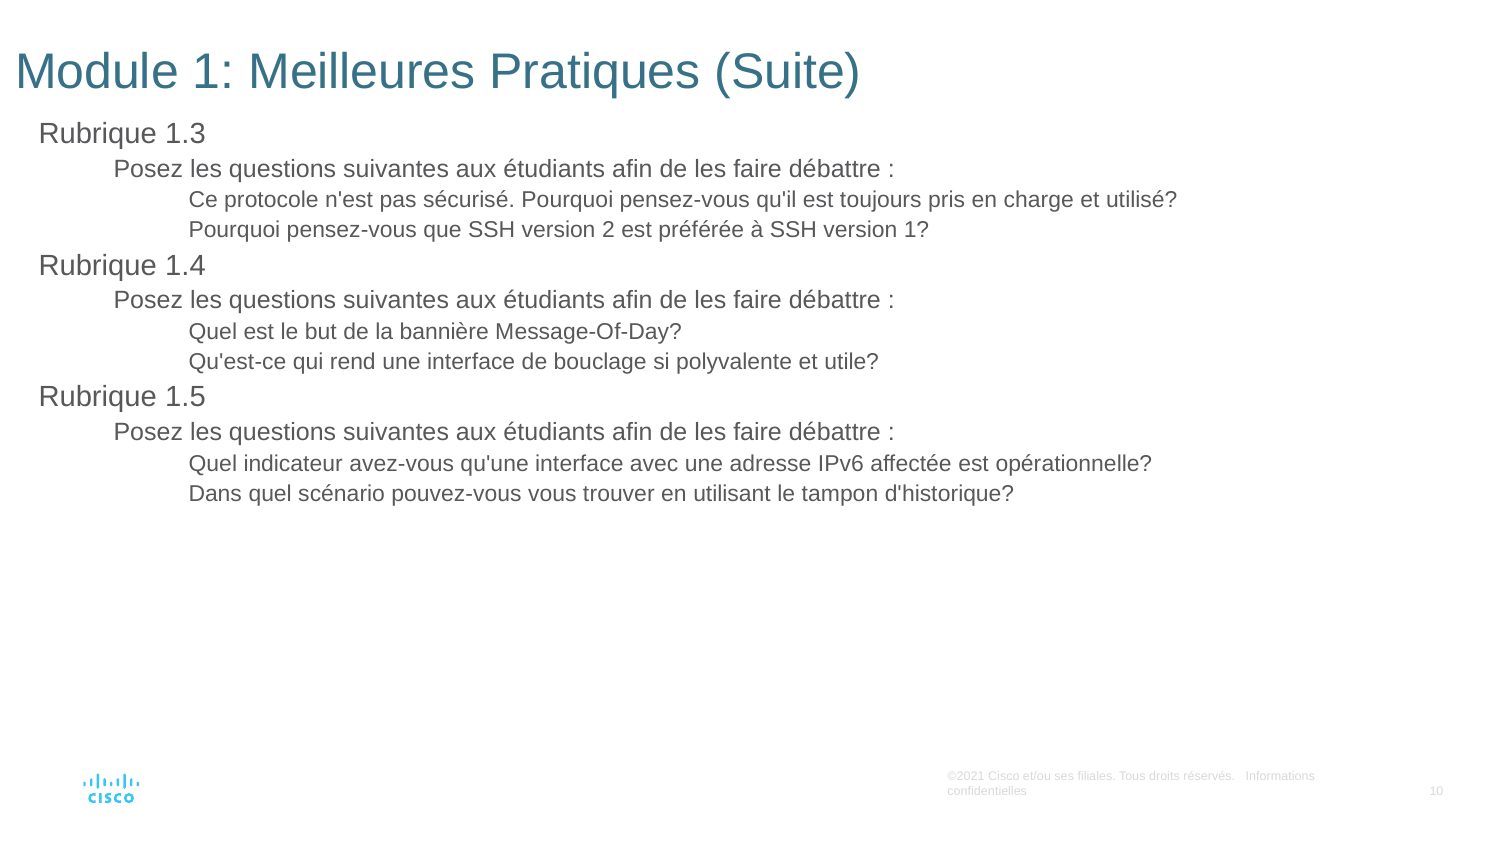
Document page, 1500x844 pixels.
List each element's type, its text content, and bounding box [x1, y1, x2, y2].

title Module 1: Meilleures Pratiques (Suite) [0, 6, 1500, 131]
list Rubrique 1.3 Posez les questions suivantes aux étudiants afin de les faire débattre : Ce protocole n'est pas sécurisé. Pourquoi pensez-vous qu'il est toujours pris en charge et utilisé? Pourquoi pensez-vous que SSH version 2 est préférée à SSH version 1? Rubrique 1.4 Posez les questions suivantes aux étudiants afin de les faire débattre : Quel est le but de la bannière Message-Of-Day? Qu'est-ce qui rend une interface de bouclage si polyvalente et utile? Rubrique 1.5 Posez les questions suivantes aux étudiants afin de les faire débattre : Quel indicateur avez-vous qu'une interface avec une adresse IPv6 affectée est opérationnelle? Dans quel scénario pouvez-vous vous trouver en utilisant le tampon d'historique? [23, 112, 1477, 794]
